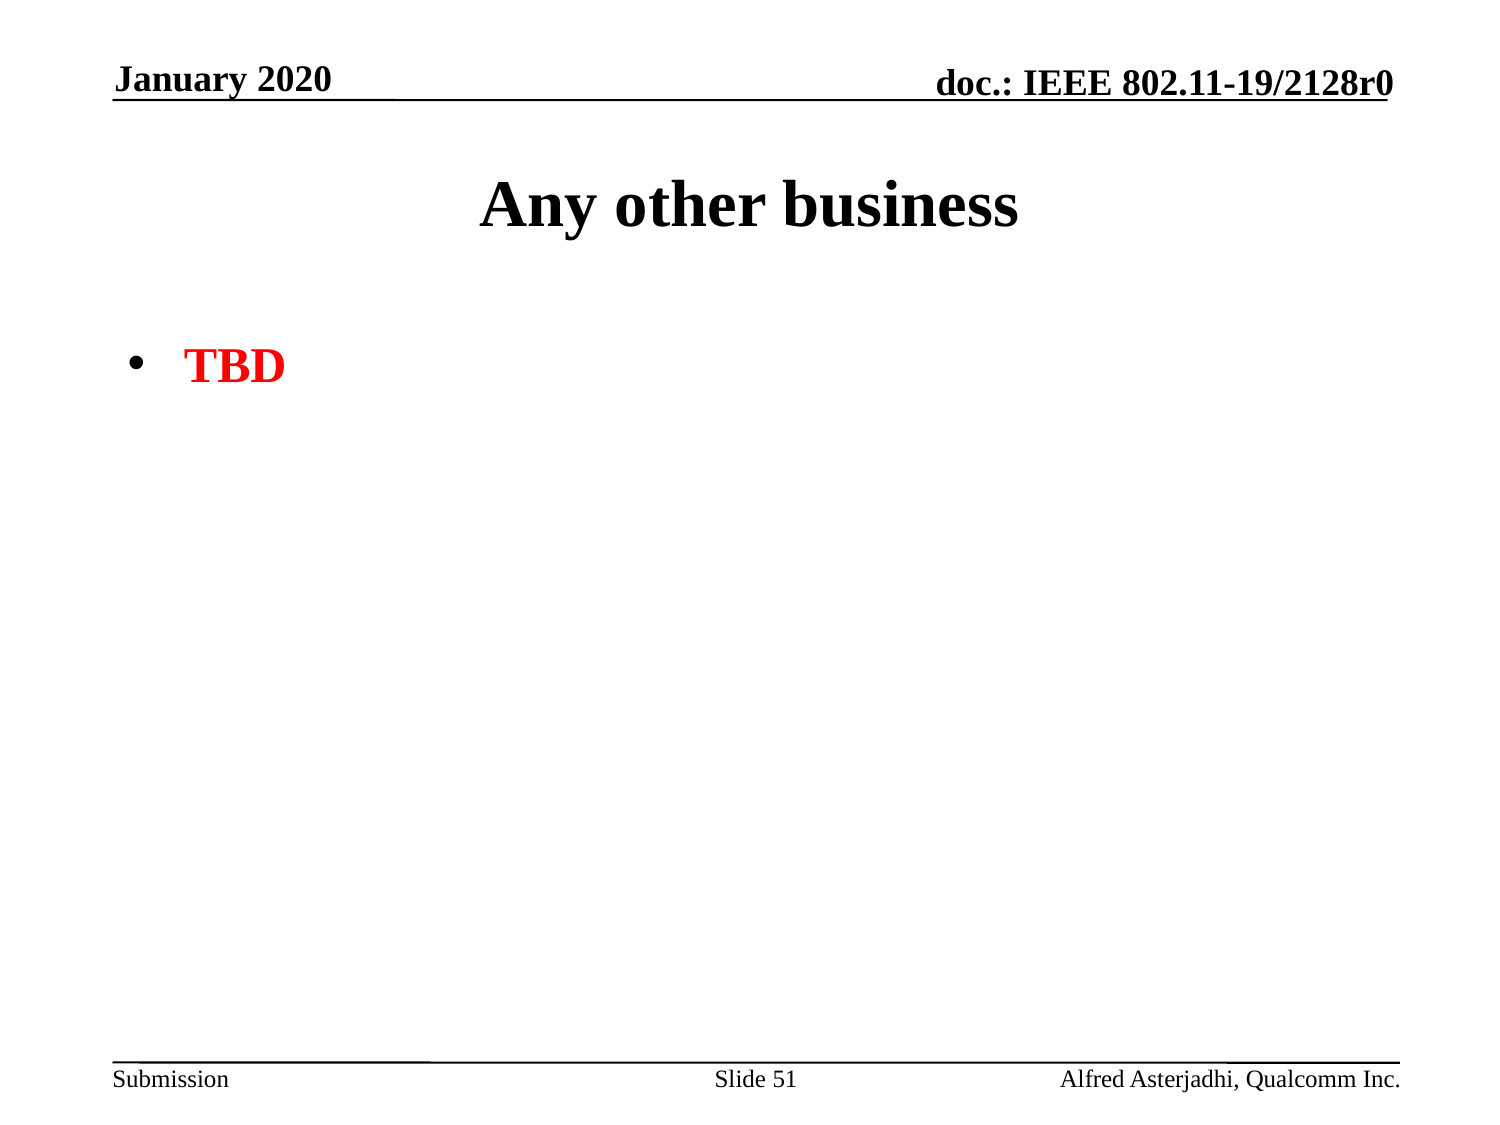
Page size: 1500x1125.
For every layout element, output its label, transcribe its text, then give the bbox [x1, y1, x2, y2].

footer Alfred Asterjadhi, Qualcomm Inc. [878, 1061, 1402, 1093]
list TBD [112, 324, 1388, 1000]
slide_number Slide 51 [712, 1061, 800, 1123]
title Any other business [112, 112, 1388, 288]
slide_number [114, 54, 493, 100]
